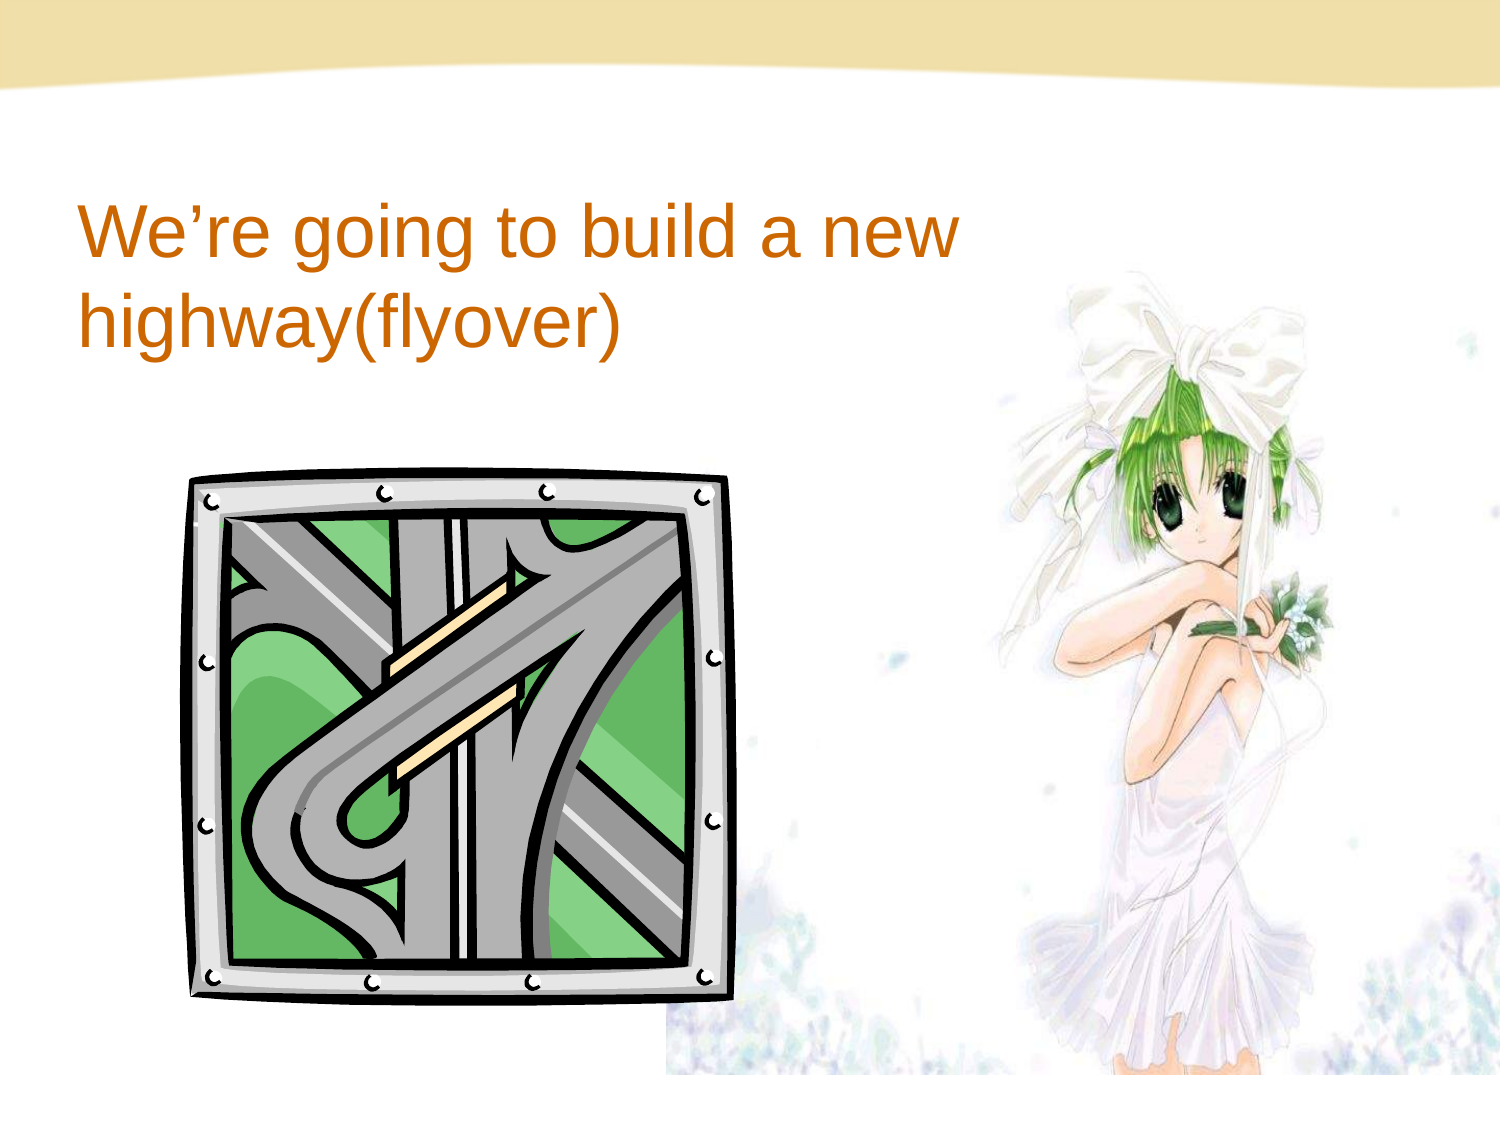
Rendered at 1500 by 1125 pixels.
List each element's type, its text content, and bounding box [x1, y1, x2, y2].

text_box We’re going to build a new highway(flyover) [62, 174, 1500, 370]
picture [0, 0, 1500, 1125]
